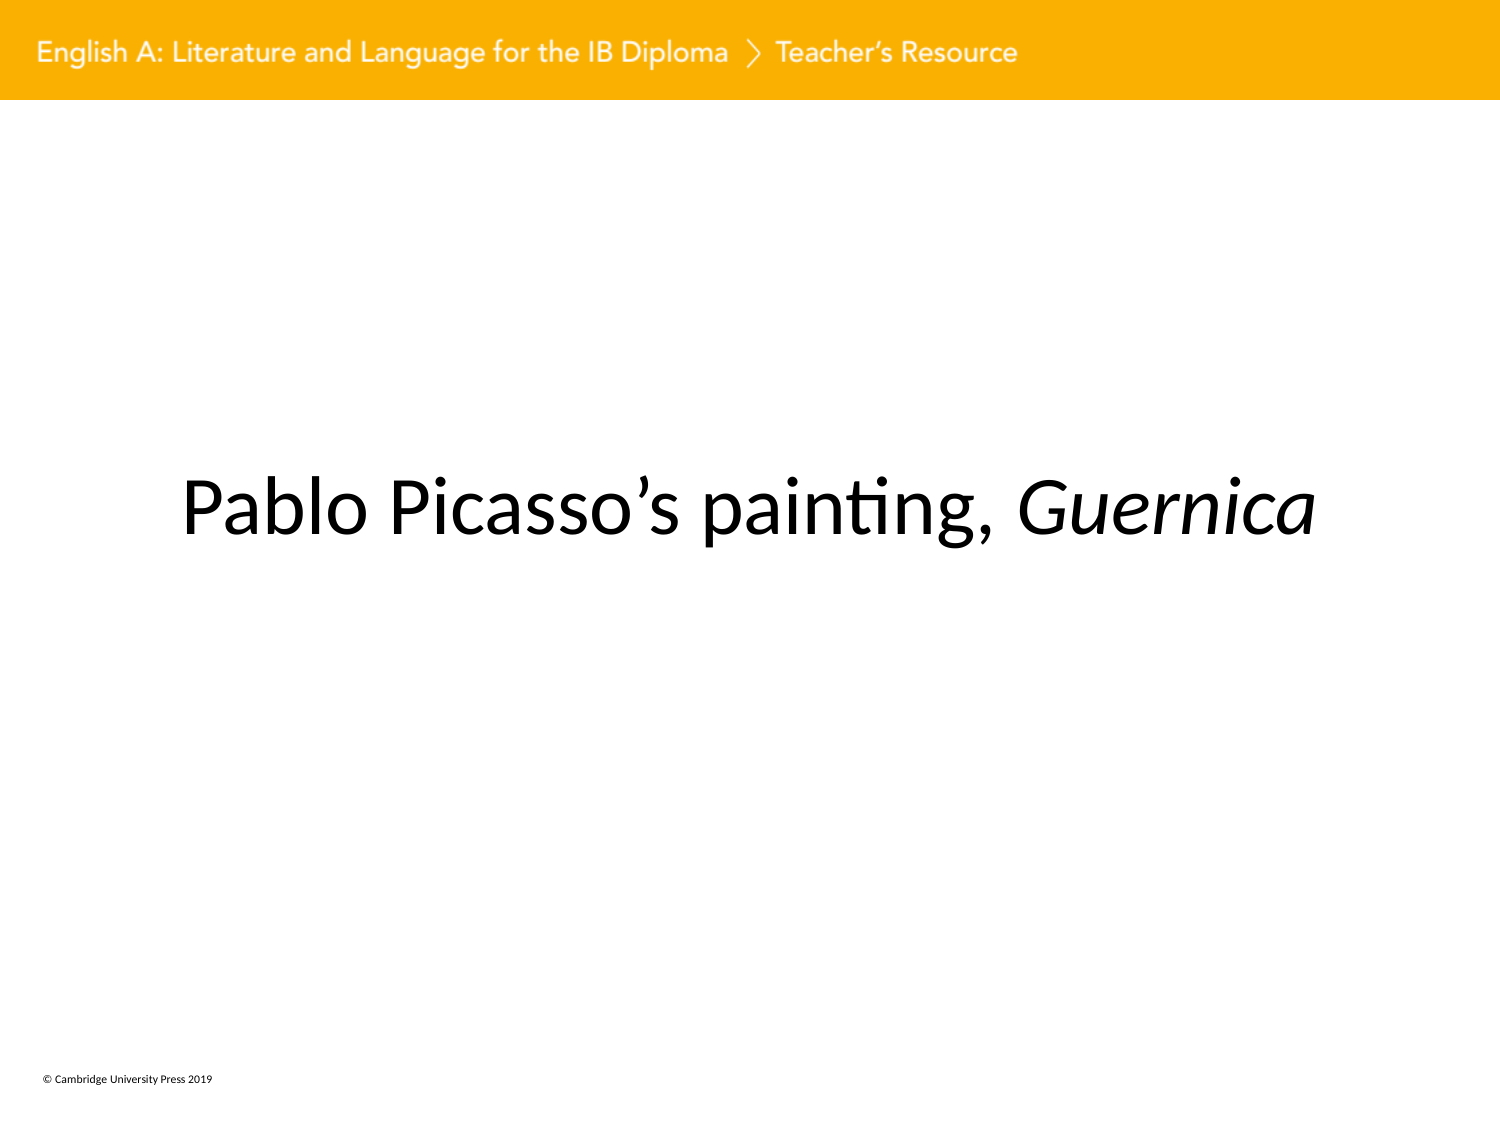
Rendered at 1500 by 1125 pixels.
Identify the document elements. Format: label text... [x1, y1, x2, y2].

title Pablo Picasso’s painting, Guernica [112, 201, 1388, 1001]
picture [0, 0, 1500, 101]
subtitle © Cambridge University Press 2019 [27, 1063, 1388, 1093]
